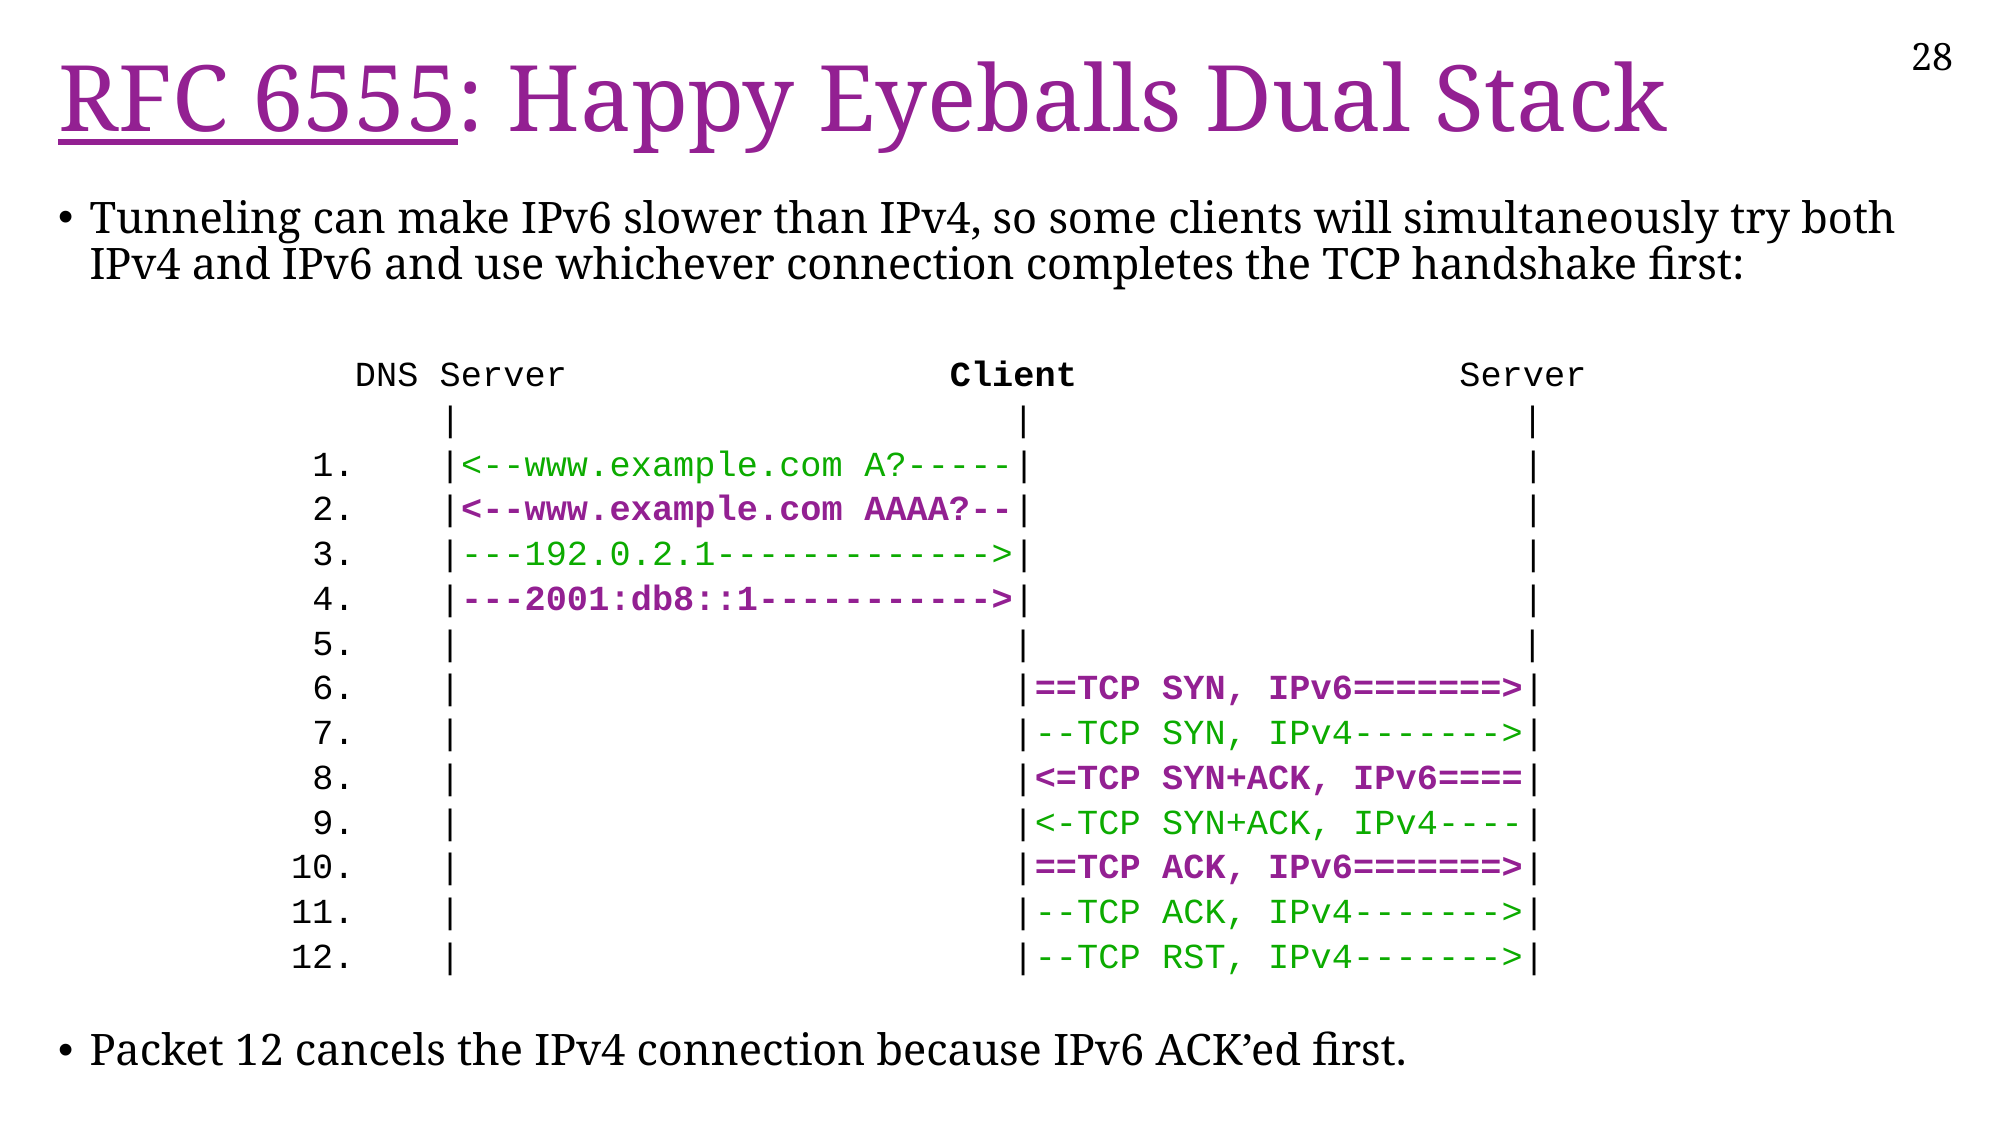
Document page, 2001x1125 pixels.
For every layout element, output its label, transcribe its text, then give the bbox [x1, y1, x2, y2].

title RFC 6555: Happy Eyeballs Dual Stack [43, 25, 1953, 171]
list Tunneling can make IPv6 slower than IPv4, so some clients will simultaneously try both IPv4 and IPv6 and use whichever connection completes the TCP handshake first: DNS Server Client Server | | | 1. |<--www.example.com A?-----| | 2. |<--www.example.com AAAA?--| | 3. |---192.0.2.1------------->| | 4. |---2001:db8::1----------->| | 5. | | | 6. | |==TCP SYN, IPv6=======>| 7. | |--TCP SYN, IPv4------->| 8. | |<=TCP SYN+ACK, IPv6====| 9. | |<-TCP SYN+ACK, IPv4----| 10. | |==TCP ACK, IPv6=======>| 11. | |--TCP ACK, IPv4------->| 12. | |--TCP RST, IPv4------->| Packet 12 cancels the IPv4 connection because IPv6 ACK’ed first. [43, 188, 1953, 1106]
